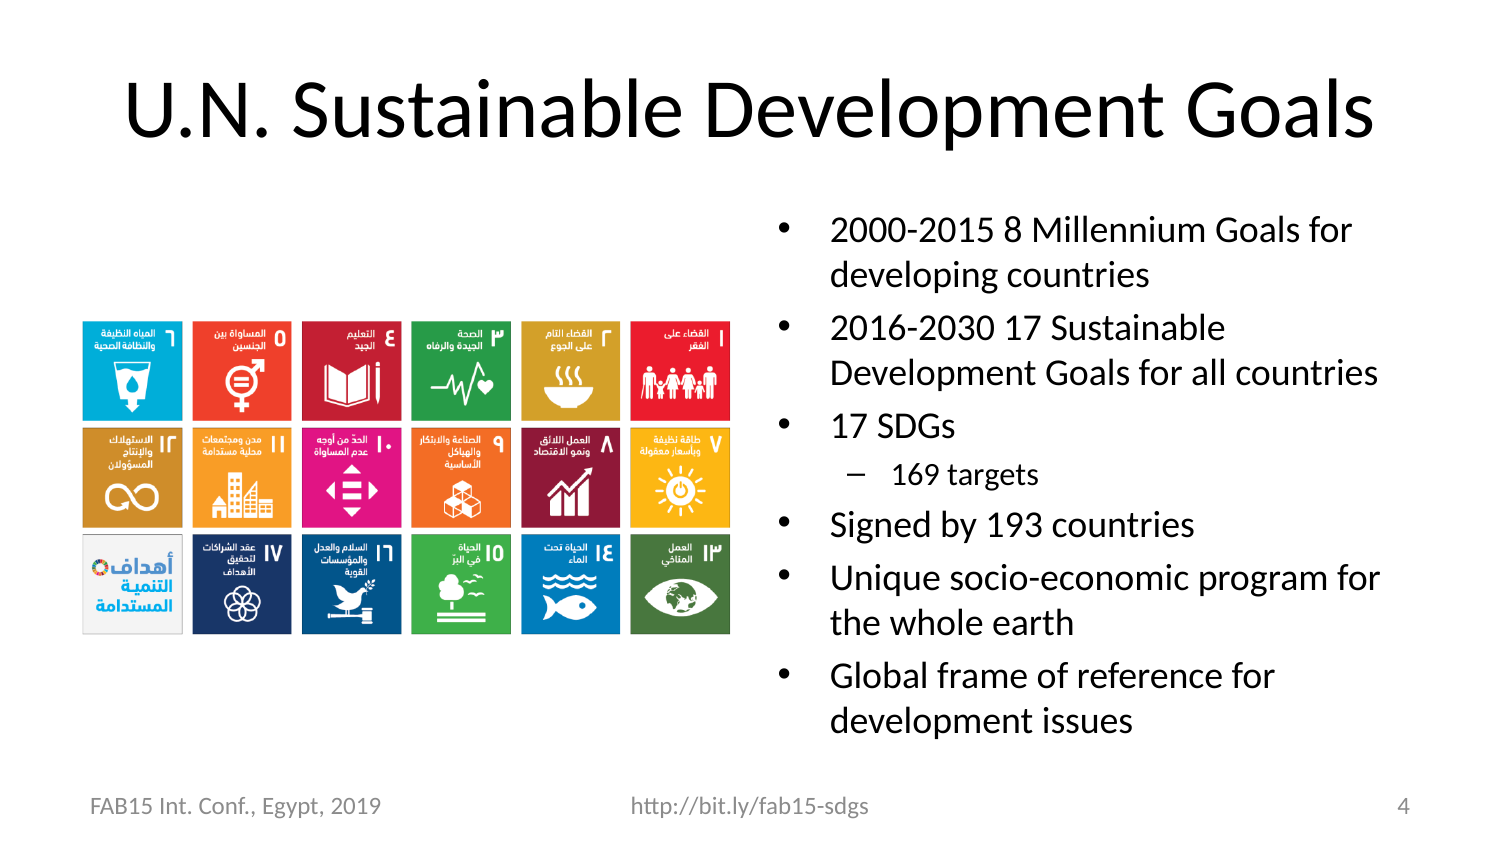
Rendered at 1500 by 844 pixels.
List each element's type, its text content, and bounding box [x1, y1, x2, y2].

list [74, 310, 738, 640]
title U.N. Sustainable Development Goals [75, 33, 1425, 175]
list 2000-2015 8 Millennium Goals for developing countries 2016-2030 17 Sustainable Development Goals for all countries 17 SDGs 169 targets Signed by 193 countries Unique socio-economic program for the whole earth Global frame of reference for development issues [762, 196, 1425, 754]
slide_number FAB15 Int. Conf., Egypt, 2019 [75, 782, 425, 827]
slide_number 4 [1074, 782, 1425, 827]
footer http://bit.ly/fab15-sdgs [512, 782, 988, 827]
